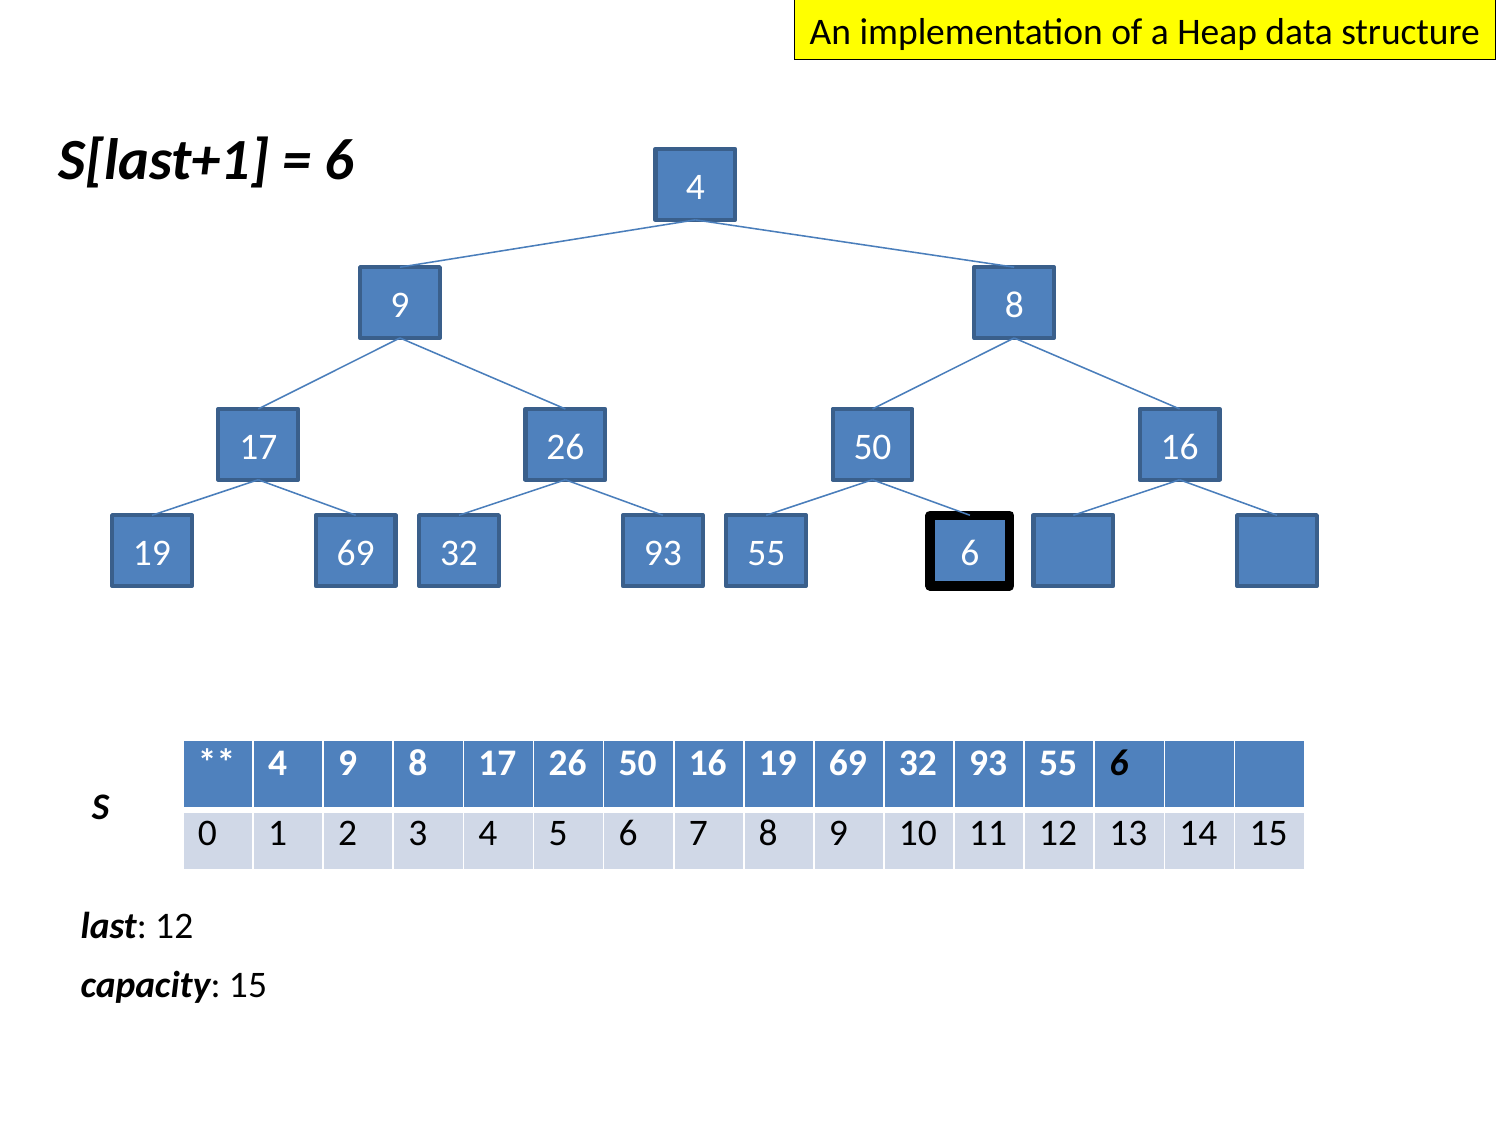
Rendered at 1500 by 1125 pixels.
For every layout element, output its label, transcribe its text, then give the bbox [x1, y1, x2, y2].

table_header 55 [1025, 741, 1093, 807]
table_header ** [184, 741, 252, 807]
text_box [111, 408, 396, 587]
table_header 32 [885, 741, 953, 807]
table_cell 0 [184, 813, 252, 869]
table_cell 13 [1095, 813, 1164, 869]
text_box S [77, 775, 125, 835]
table_cell 15 [1235, 813, 1304, 869]
table_cell 6 [604, 813, 673, 869]
table_cell 2 [324, 813, 392, 869]
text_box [257, 337, 399, 410]
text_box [1033, 408, 1318, 587]
table_header 4 [254, 741, 322, 807]
text_box An implementation of a Heap data structure [794, 0, 1496, 60]
table_header 6 [1095, 741, 1164, 807]
table_header 50 [604, 741, 673, 807]
table_cell 3 [394, 813, 463, 869]
table_cell 14 [1165, 813, 1234, 869]
table_cell 4 [464, 813, 533, 869]
table_header 69 [815, 741, 883, 807]
table_header [1165, 741, 1234, 807]
table_header 26 [534, 741, 603, 807]
table_cell 11 [955, 813, 1023, 869]
text_box S[last+1] = 6 [43, 113, 370, 199]
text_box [418, 408, 703, 587]
table_header 16 [675, 741, 743, 807]
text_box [359, 148, 1055, 339]
table_header 19 [745, 741, 813, 807]
table_cell 10 [885, 813, 953, 869]
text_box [726, 408, 1011, 587]
text_box last: 12 [65, 893, 209, 952]
text_box capacity: 15 [65, 952, 283, 1012]
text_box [399, 337, 566, 410]
table_cell 7 [675, 813, 743, 869]
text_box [872, 337, 1013, 410]
table_header 9 [324, 741, 392, 807]
table_cell 1 [254, 813, 322, 869]
table_header 93 [955, 741, 1023, 807]
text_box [1013, 337, 1180, 410]
table_header 8 [394, 741, 463, 807]
table_header 17 [464, 741, 533, 807]
table_cell 8 [745, 813, 813, 869]
table_cell 9 [815, 813, 883, 869]
table_header [1235, 741, 1304, 807]
table_cell 12 [1025, 813, 1093, 869]
table_cell 5 [534, 813, 603, 869]
